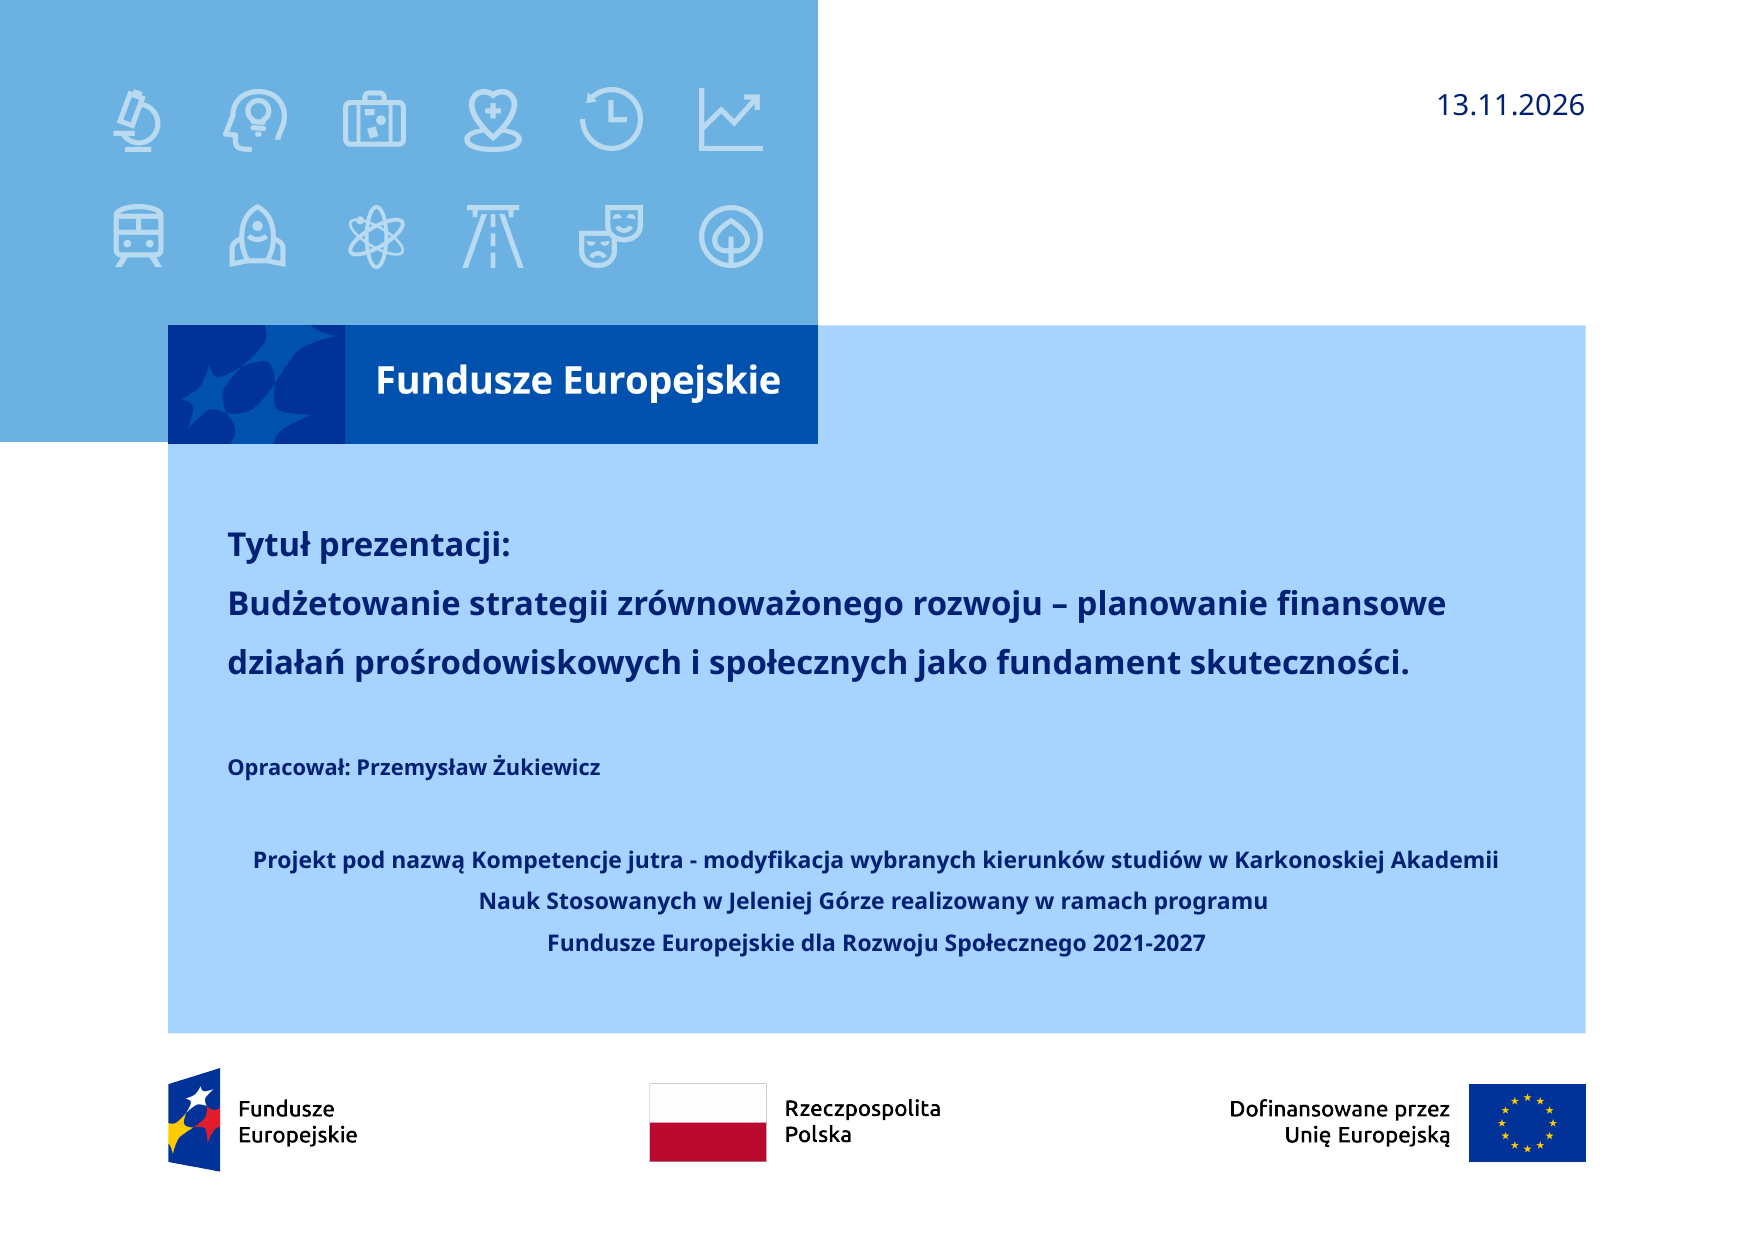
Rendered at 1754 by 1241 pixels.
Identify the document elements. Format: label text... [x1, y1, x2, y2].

picture [1192, 1045, 1625, 1201]
picture [129, 1045, 396, 1201]
picture [610, 1044, 979, 1201]
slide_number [1290, 88, 1586, 146]
picture [168, 325, 818, 444]
subtitle Projekt pod nazwą Kompetencje jutra - modyfikacja wybranych kierunków studiów w Karkonoskiej Akademii Nauk Stosowanych w Jeleniej Górze realizowany w ramach programu Fundusze Europejskie dla Rozwoju Społecznego 2021-2027 [227, 797, 1527, 975]
title Tytuł prezentacji: Budżetowanie strategii zrównoważonego rozwoju – planowanie finansowe działań prośrodowiskowych i społecznych jako fundament skuteczności. Opracował: Przemysław Żukiewicz [227, 503, 1527, 786]
